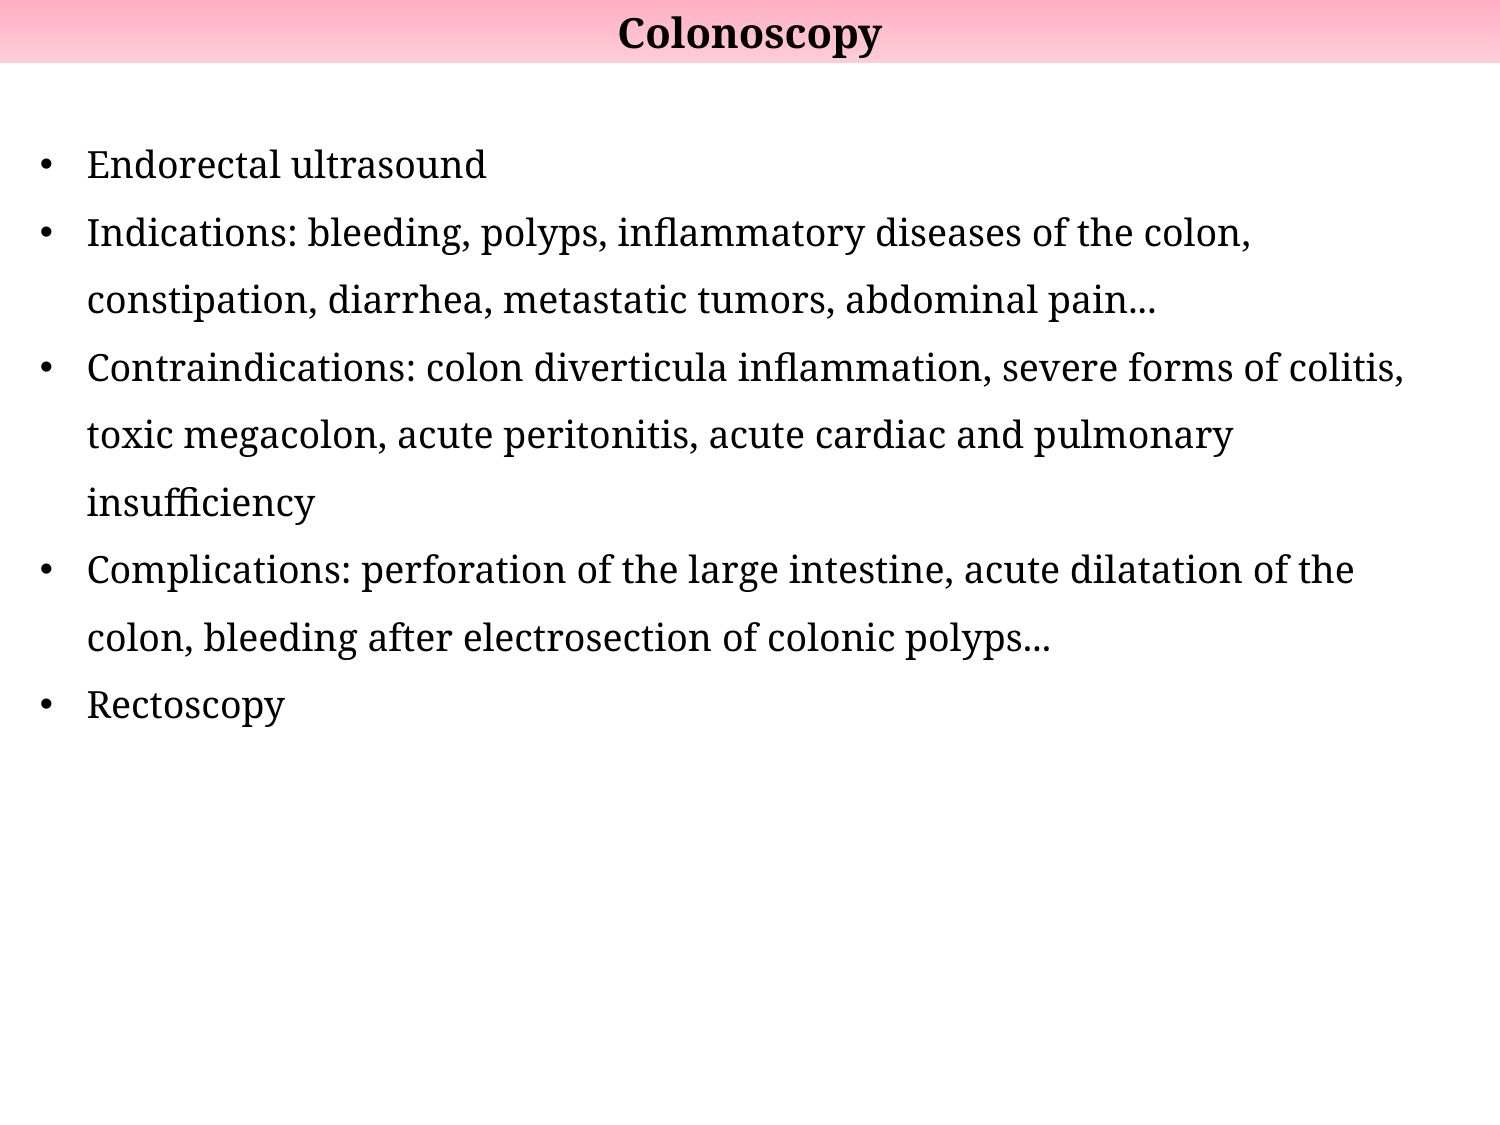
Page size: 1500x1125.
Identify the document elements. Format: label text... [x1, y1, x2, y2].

text_box Colonoscopy [0, 0, 1500, 63]
text_box Endorectal ultrasound Indications: bleeding, polyps, inflammatory diseases of the colon, constipation, diarrhea, metastatic tumors, abdominal pain... Contraindications: colon diverticula inflammation, severe forms of colitis, toxic megacolon, acute peritonitis, acute cardiac and pulmonary insufficiency Complications: perforation of the large intestine, acute dilatation of the colon, bleeding after electrosection of colonic polyps... Rectoscopy [24, 66, 1488, 734]
